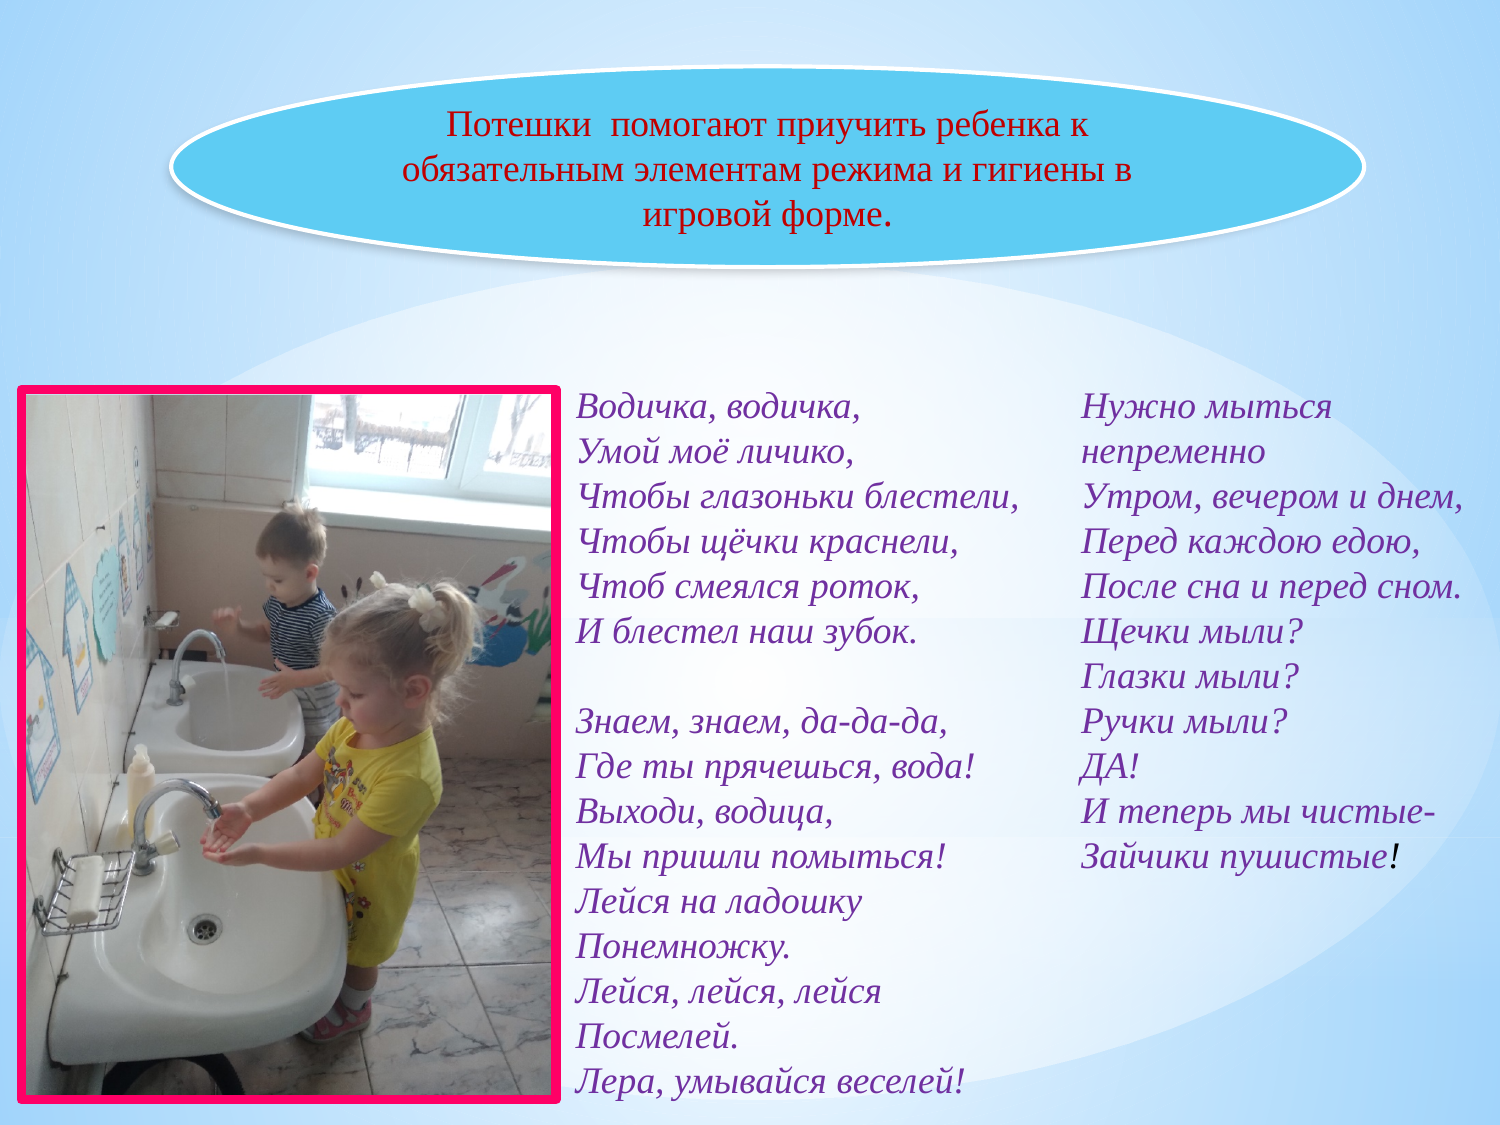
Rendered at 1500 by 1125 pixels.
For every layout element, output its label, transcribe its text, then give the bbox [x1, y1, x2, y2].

text_box Водичка, водичка, Умой моё личико, Чтобы глазоньки блестели, Чтобы щёчки краснели, Чтоб смеялся роток, И блестел наш зубок. Знаем, знаем, да-да-да, Где ты прячешься, вода! Выходи, водица, Мы пришли помыться! Лейся на ладошку Понемножку. Лейся, лейся, лейся Посмелей. Лера, умывайся веселей! [560, 373, 1055, 1109]
picture [0, 395, 640, 1094]
text_box Потешки помогают приучить ребенка к обязательным элементам режима и гигиены в игровой форме. [169, 64, 1367, 270]
text_box Нужно мыться непременно Утром, вечером и днем, Перед каждою едою, После сна и перед сном. Щечки мыли? Глазки мыли? Ручки мыли? ДА! И теперь мы чистые- Зайчики пушистые! [1066, 373, 1483, 884]
